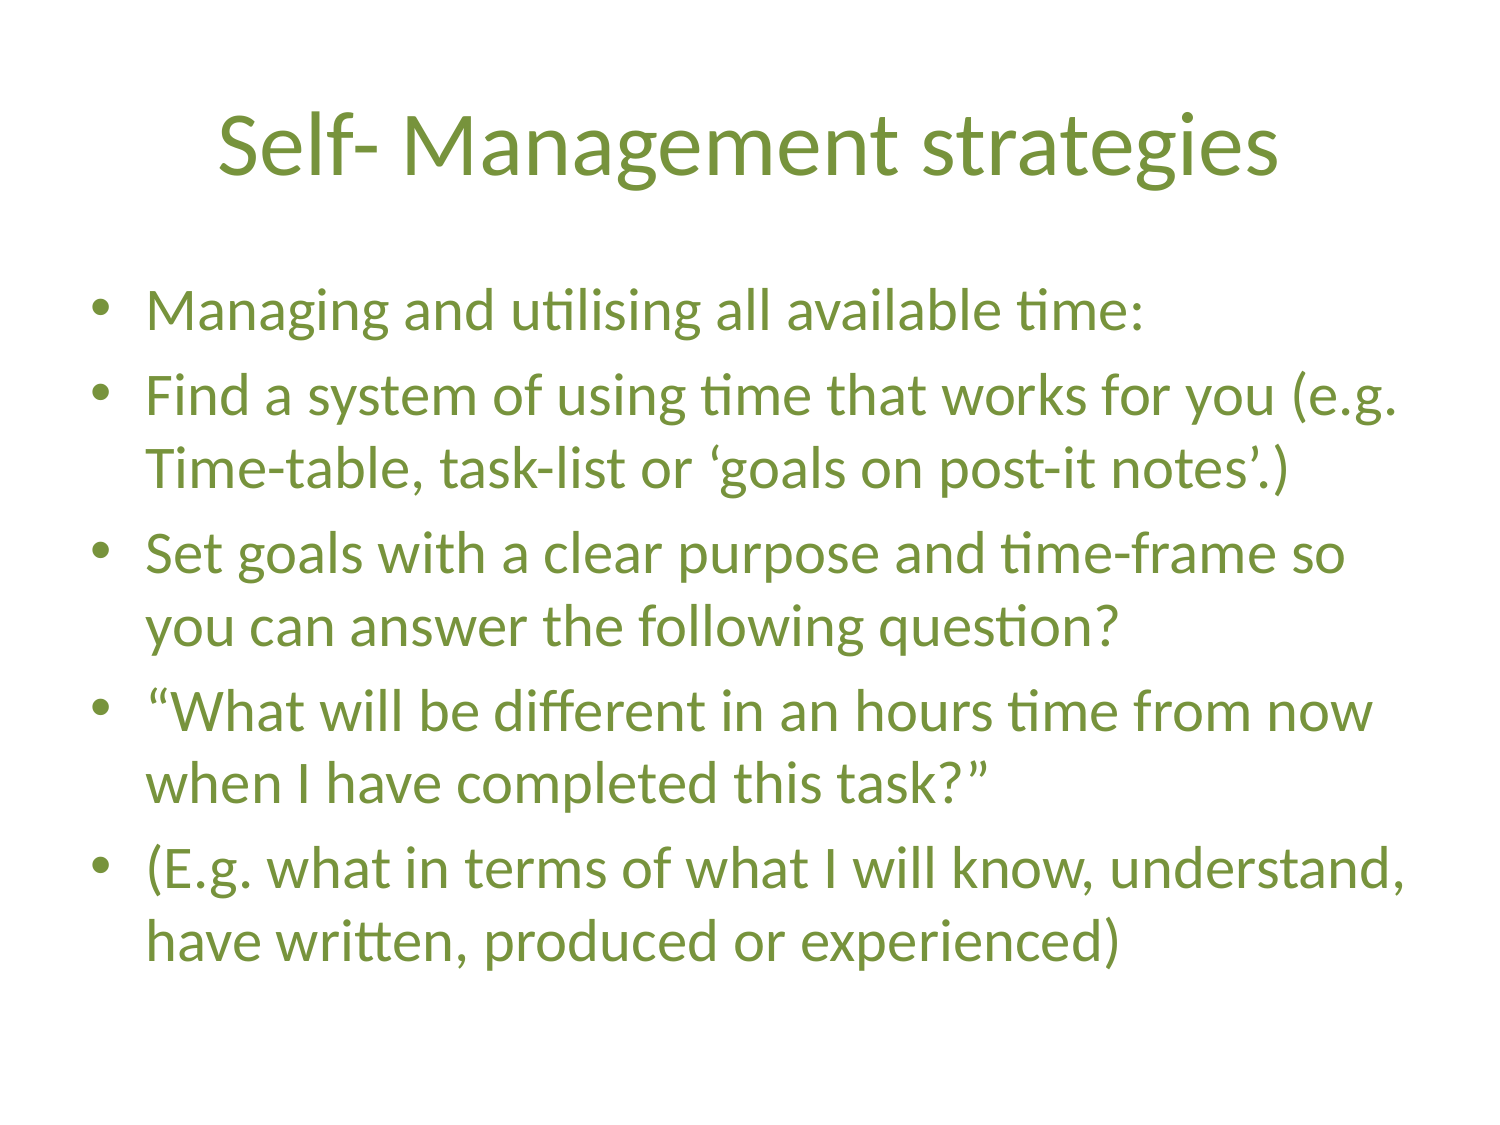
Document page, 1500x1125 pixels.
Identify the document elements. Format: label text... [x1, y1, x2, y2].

title Self- Management strategies [74, 44, 1426, 233]
list Managing and utilising all available time: Find a system of using time that works for you (e.g. Time-table, task-list or ‘goals on post-it notes’.) Set goals with a clear purpose and time-frame so you can answer the following question? “What will be different in an hours time from now when I have completed this task?” (E.g. what in terms of what I will know, understand, have written, produced or experienced) [74, 262, 1426, 1006]
